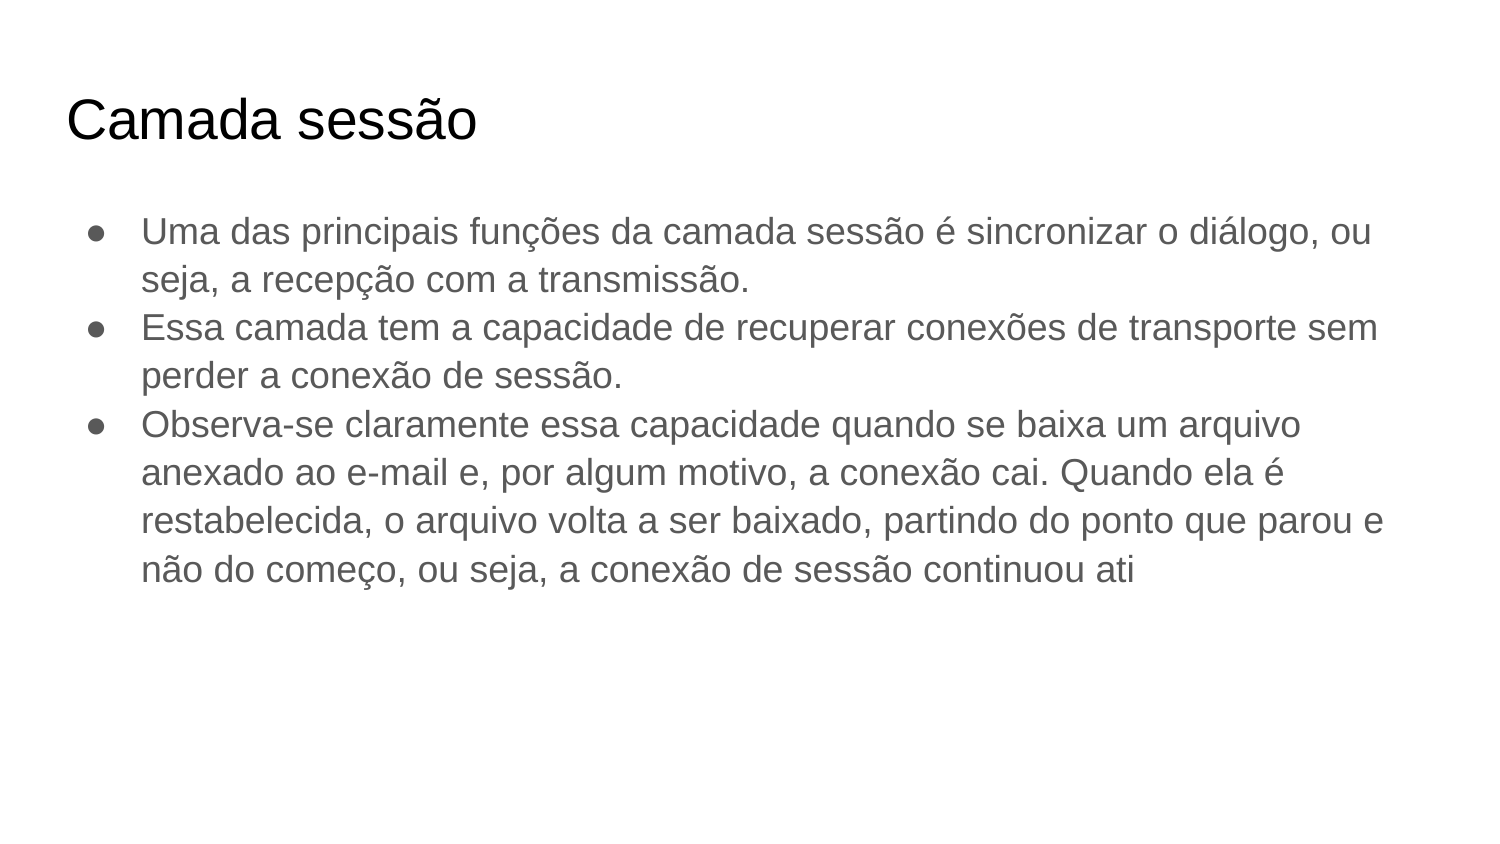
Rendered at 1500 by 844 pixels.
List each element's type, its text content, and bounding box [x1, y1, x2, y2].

list Uma das principais funções da camada sessão é sincronizar o diálogo, ou seja, a recepção com a transmissão. Essa camada tem a capacidade de recuperar conexões de transporte sem perder a conexão de sessão. Observa-se claramente essa capacidade quando se baixa um arquivo anexado ao e-mail e, por algum motivo, a conexão cai. Quando ela é restabelecida, o arquivo volta a ser baixado, partindo do ponto que parou e não do começo, ou seja, a conexão de sessão continuou ati [51, 189, 1449, 750]
title Camada sessão [51, 72, 1449, 167]
